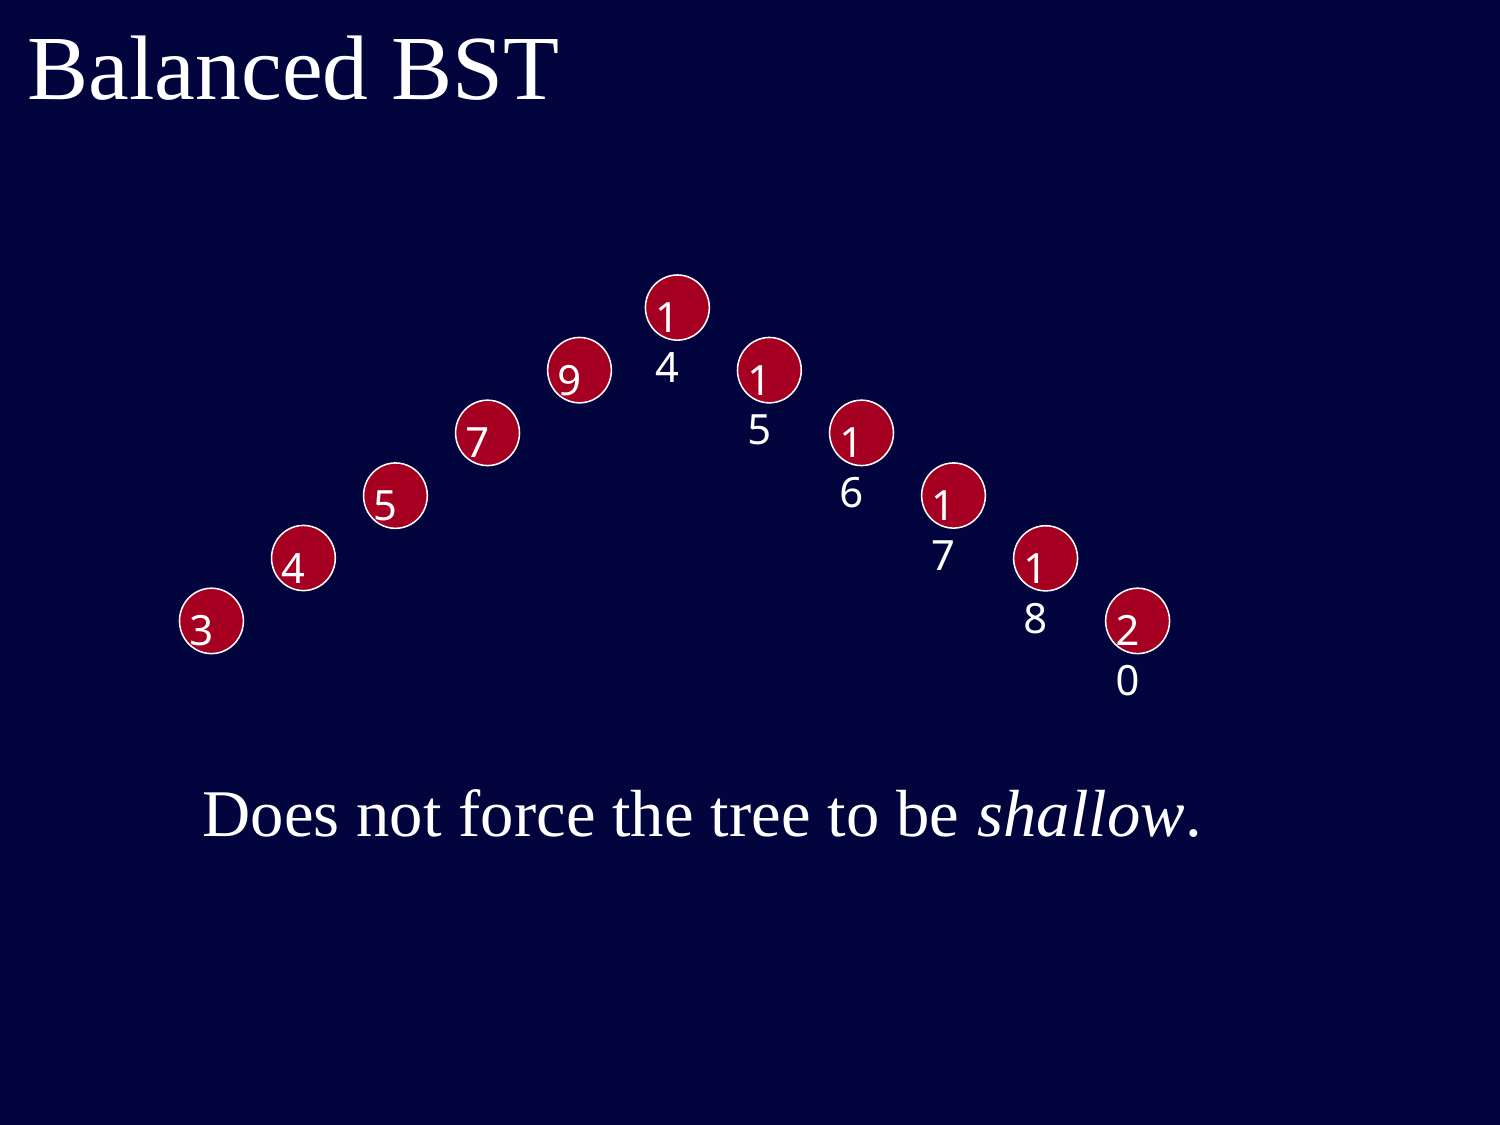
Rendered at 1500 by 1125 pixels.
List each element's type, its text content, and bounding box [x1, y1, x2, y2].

title Balanced BST [12, 0, 1362, 138]
list Does not force the tree to be shallow. [187, 762, 1500, 888]
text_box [168, 274, 1170, 663]
